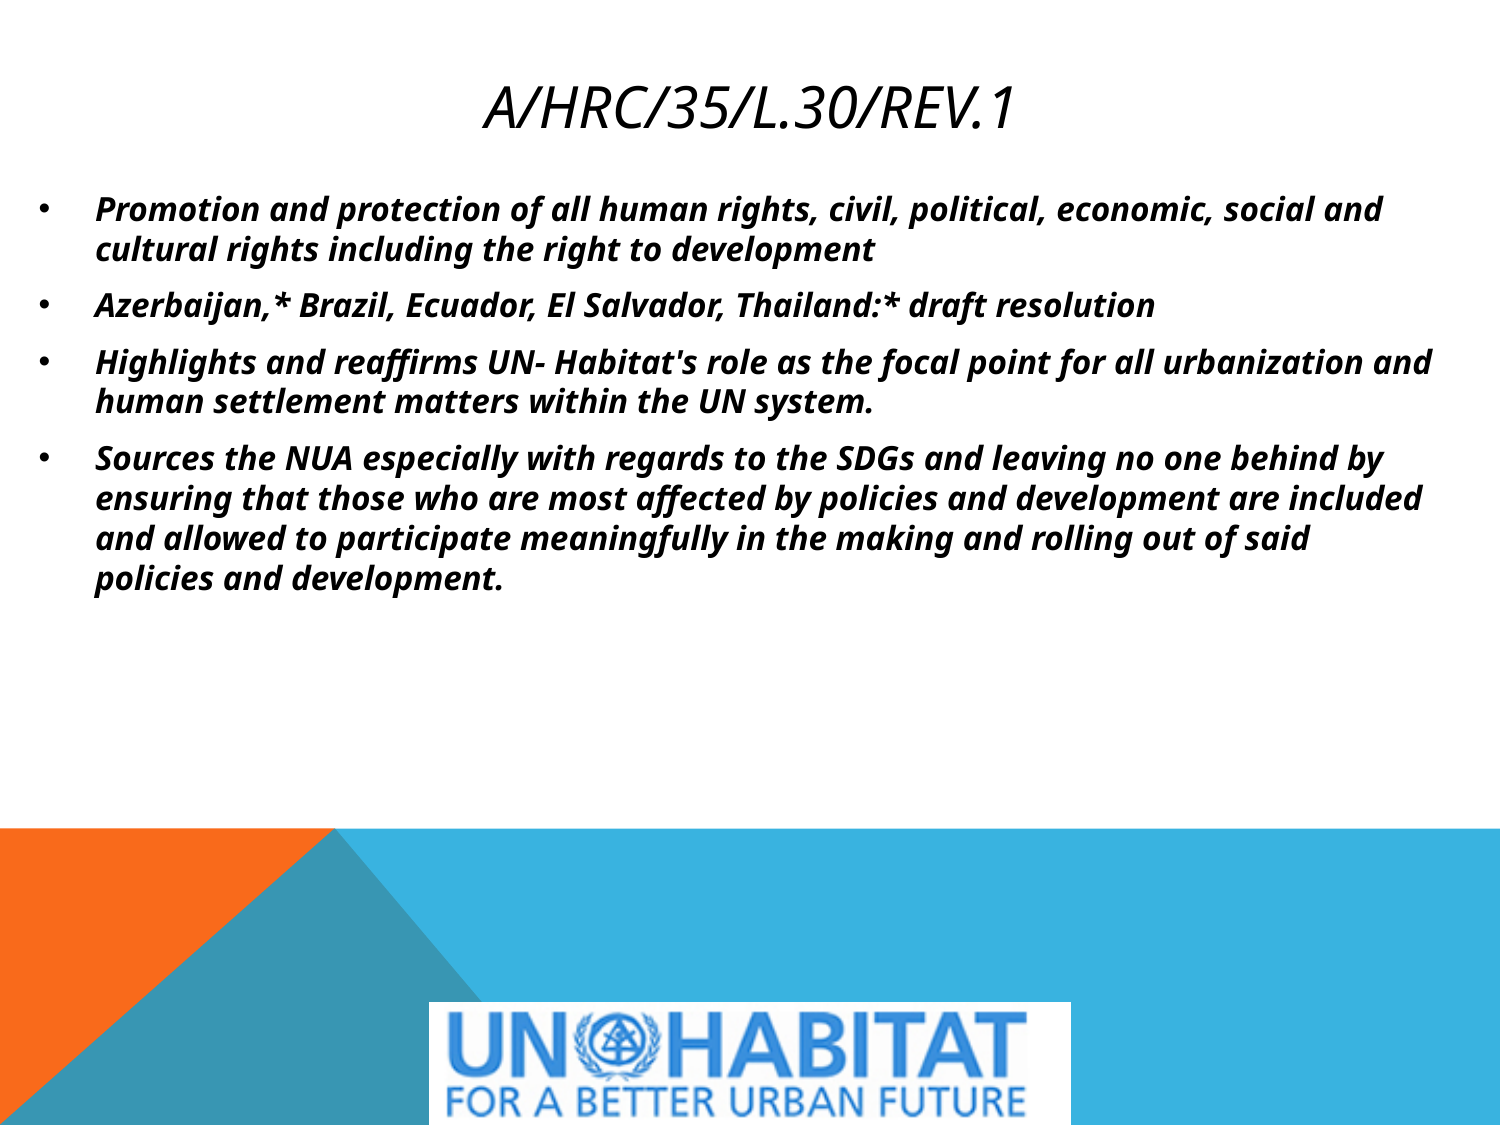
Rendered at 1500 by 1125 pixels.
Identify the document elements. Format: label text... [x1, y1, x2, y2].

title A/HRC/35/L.30/Rev.1 [135, 60, 1369, 150]
list Promotion and protection of all human rights, civil, political, economic, social and cultural rights including the right to development Azerbaijan,* Brazil, Ecuador, El Salvador, Thailand:* draft resolution Highlights and reaffirms UN- Habitat's role as the focal point for all urbanization and human settlement matters within the UN system. Sources the NUA especially with regards to the SDGs and leaving no one behind by ensuring that those who are most affected by policies and development are included and allowed to participate meaningfully in the making and rolling out of said policies and development. [23, 180, 1454, 810]
picture [428, 1002, 1071, 1125]
